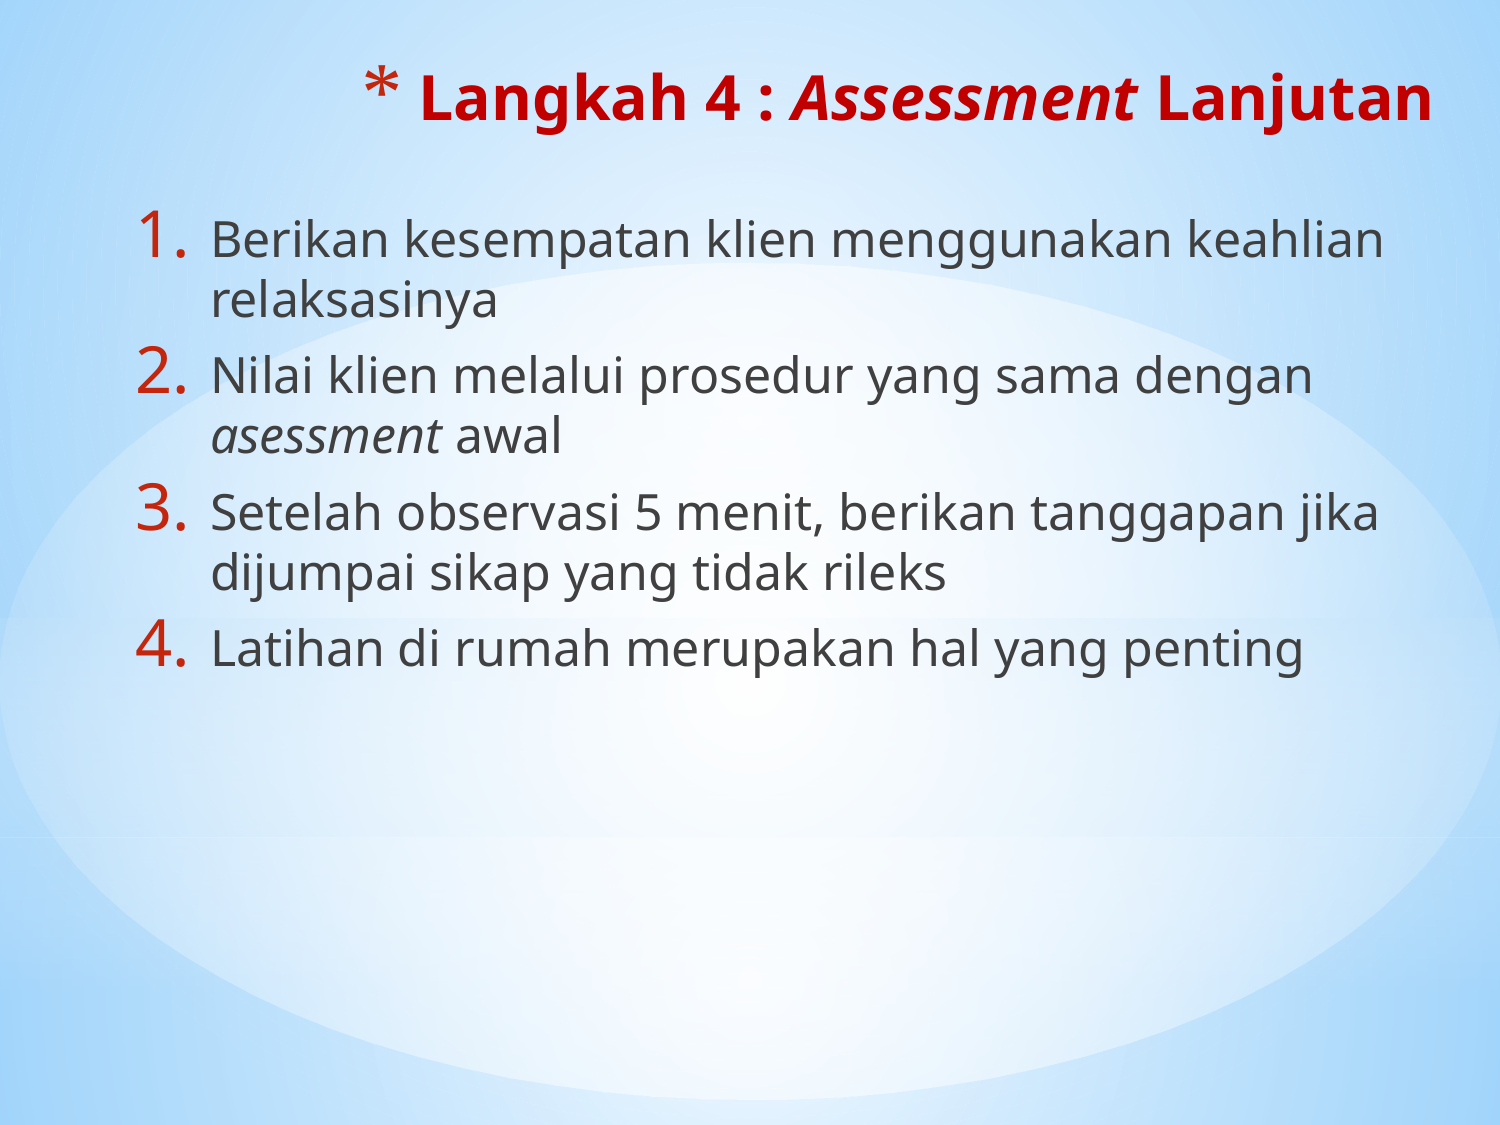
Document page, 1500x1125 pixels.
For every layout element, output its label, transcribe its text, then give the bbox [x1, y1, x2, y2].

title Langkah 4 : Assessment Lanjutan [50, 50, 1450, 213]
list Berikan kesempatan klien menggunakan keahlian relaksasinya Nilai klien melalui prosedur yang sama dengan asessment awal Setelah observasi 5 menit, berikan tanggapan jika dijumpai sikap yang tidak rileks Latihan di rumah merupakan hal yang penting [112, 200, 1425, 1013]
